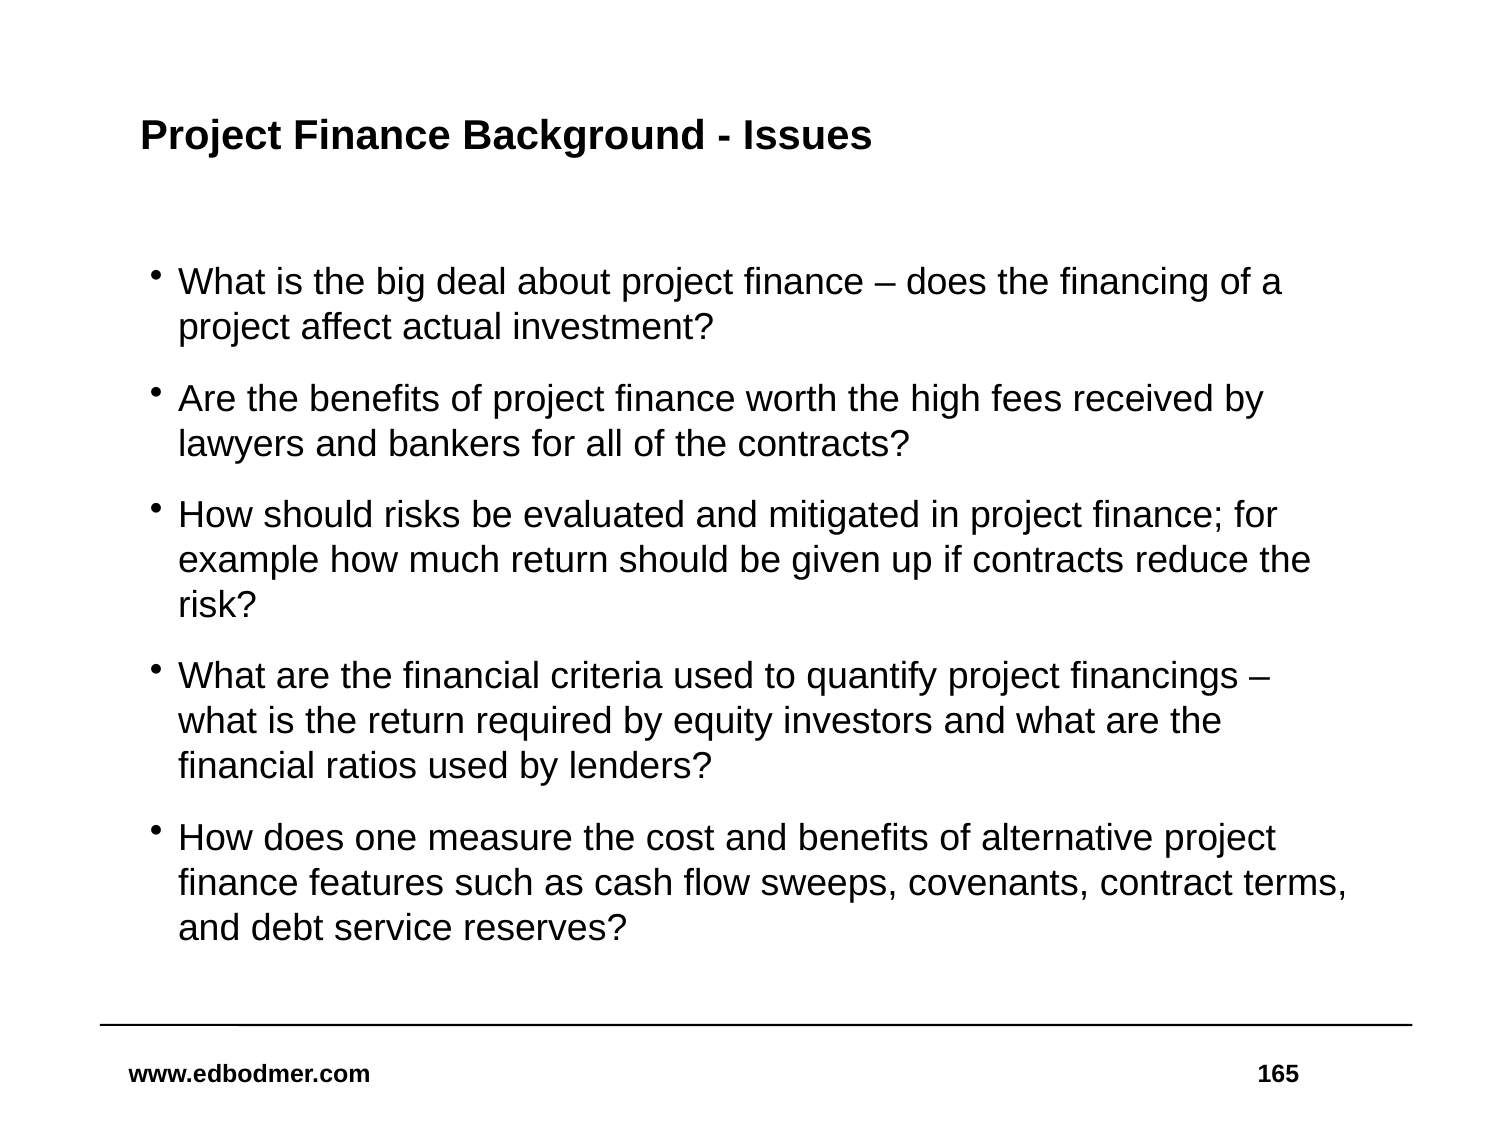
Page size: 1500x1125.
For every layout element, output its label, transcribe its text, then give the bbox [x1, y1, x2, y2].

list What is the big deal about project finance – does the financing of a project affect actual investment? Are the benefits of project finance worth the high fees received by lawyers and bankers for all of the contracts? How should risks be evaluated and mitigated in project finance; for example how much return should be given up if contracts reduce the risk? What are the financial criteria used to quantify project financings – what is the return required by equity investors and what are the financial ratios used by lenders? How does one measure the cost and benefits of alternative project finance features such as cash flow sweeps, covenants, contract terms, and debt service reserves? [125, 249, 1375, 1000]
title Project Finance Background - Issues [125, 99, 1288, 225]
